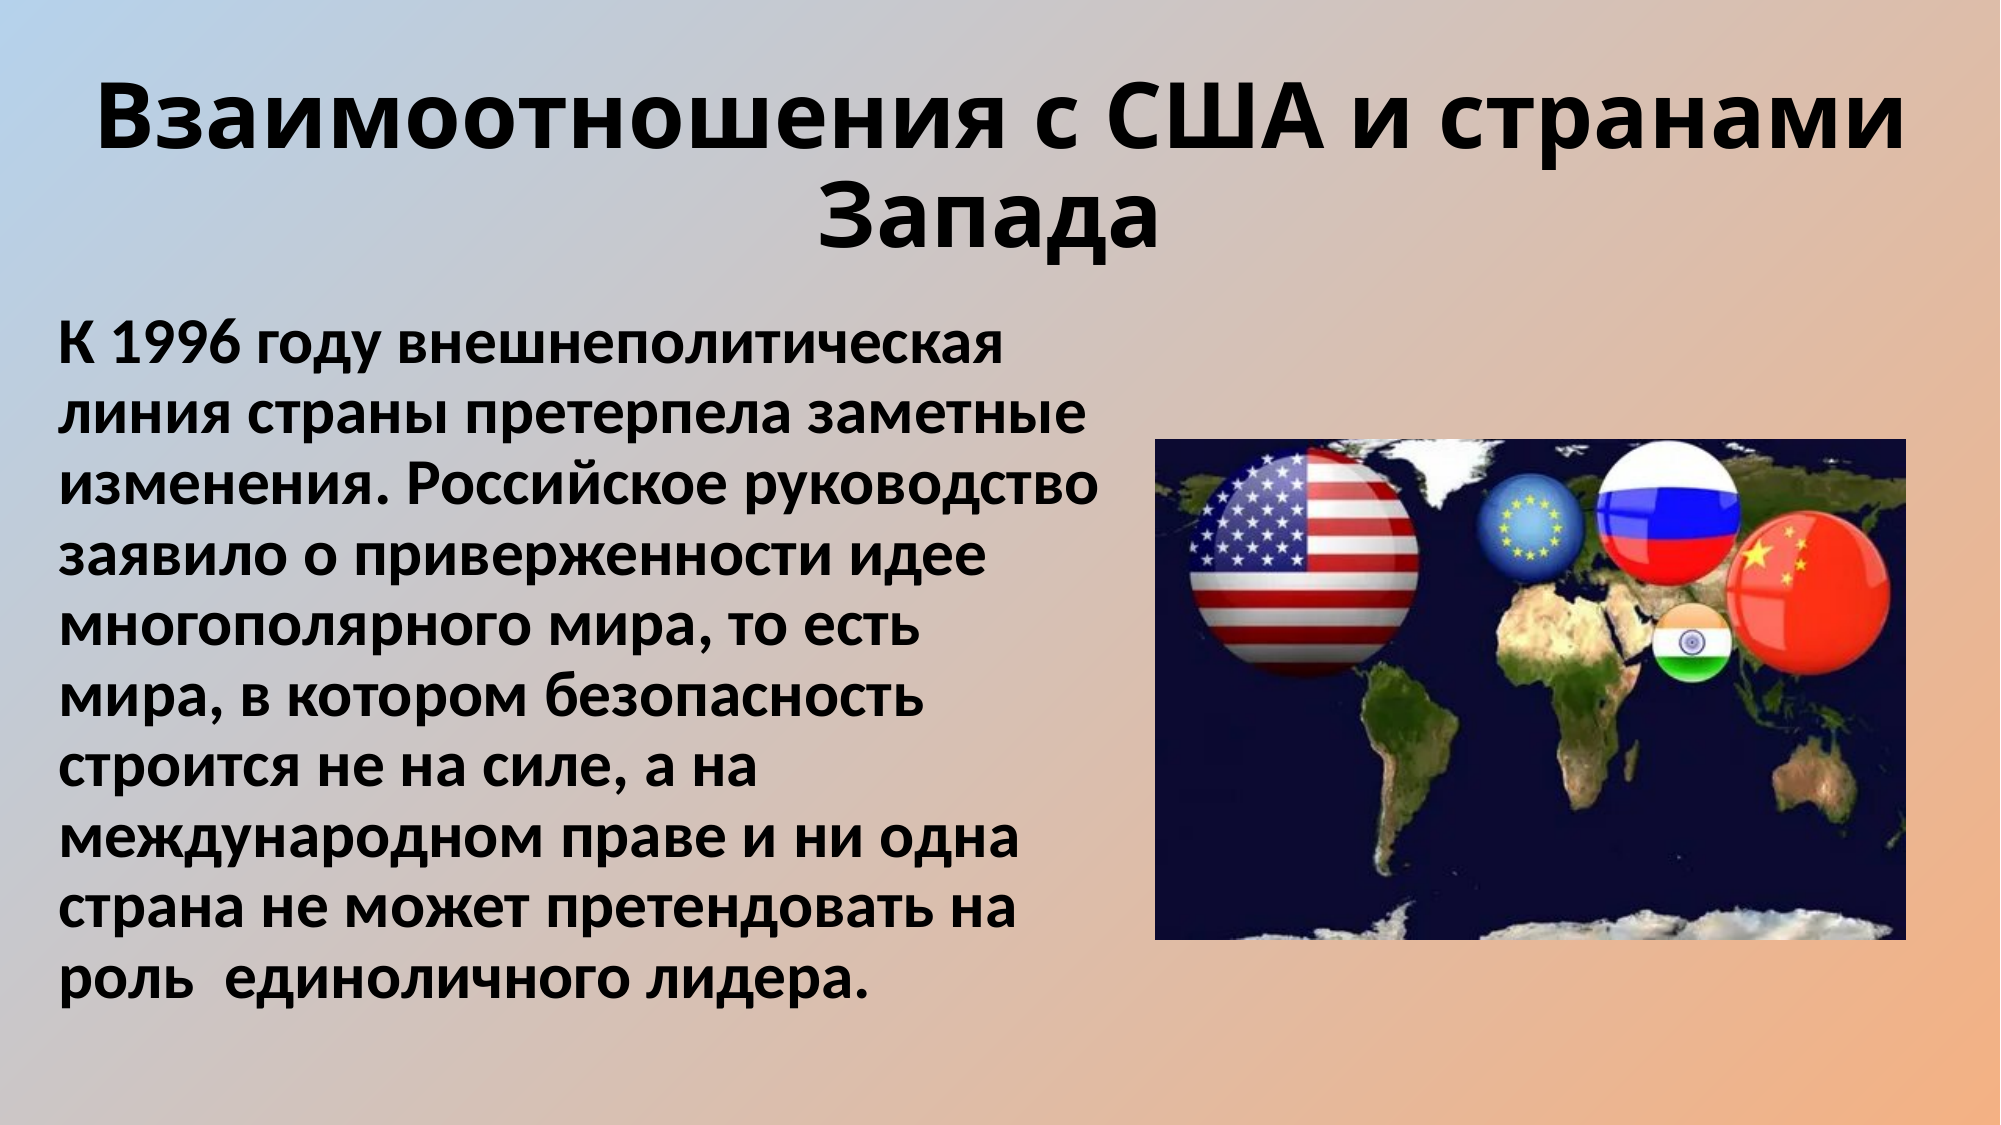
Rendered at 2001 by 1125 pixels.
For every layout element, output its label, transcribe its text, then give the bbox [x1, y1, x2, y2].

list К 1996 году внешнеполитическая линия страны претерпела заметные изменения. Российское руководство заявило о приверженности идее многополярного мира, то есть мира, в котором безопасность строится не на силе, а на международном праве и ни одна страна не может претендовать на роль единоличного лидера. [43, 299, 1117, 1079]
picture [1154, 439, 1906, 940]
title Взаимоотношения с США и странами Запада [43, 59, 1961, 278]
